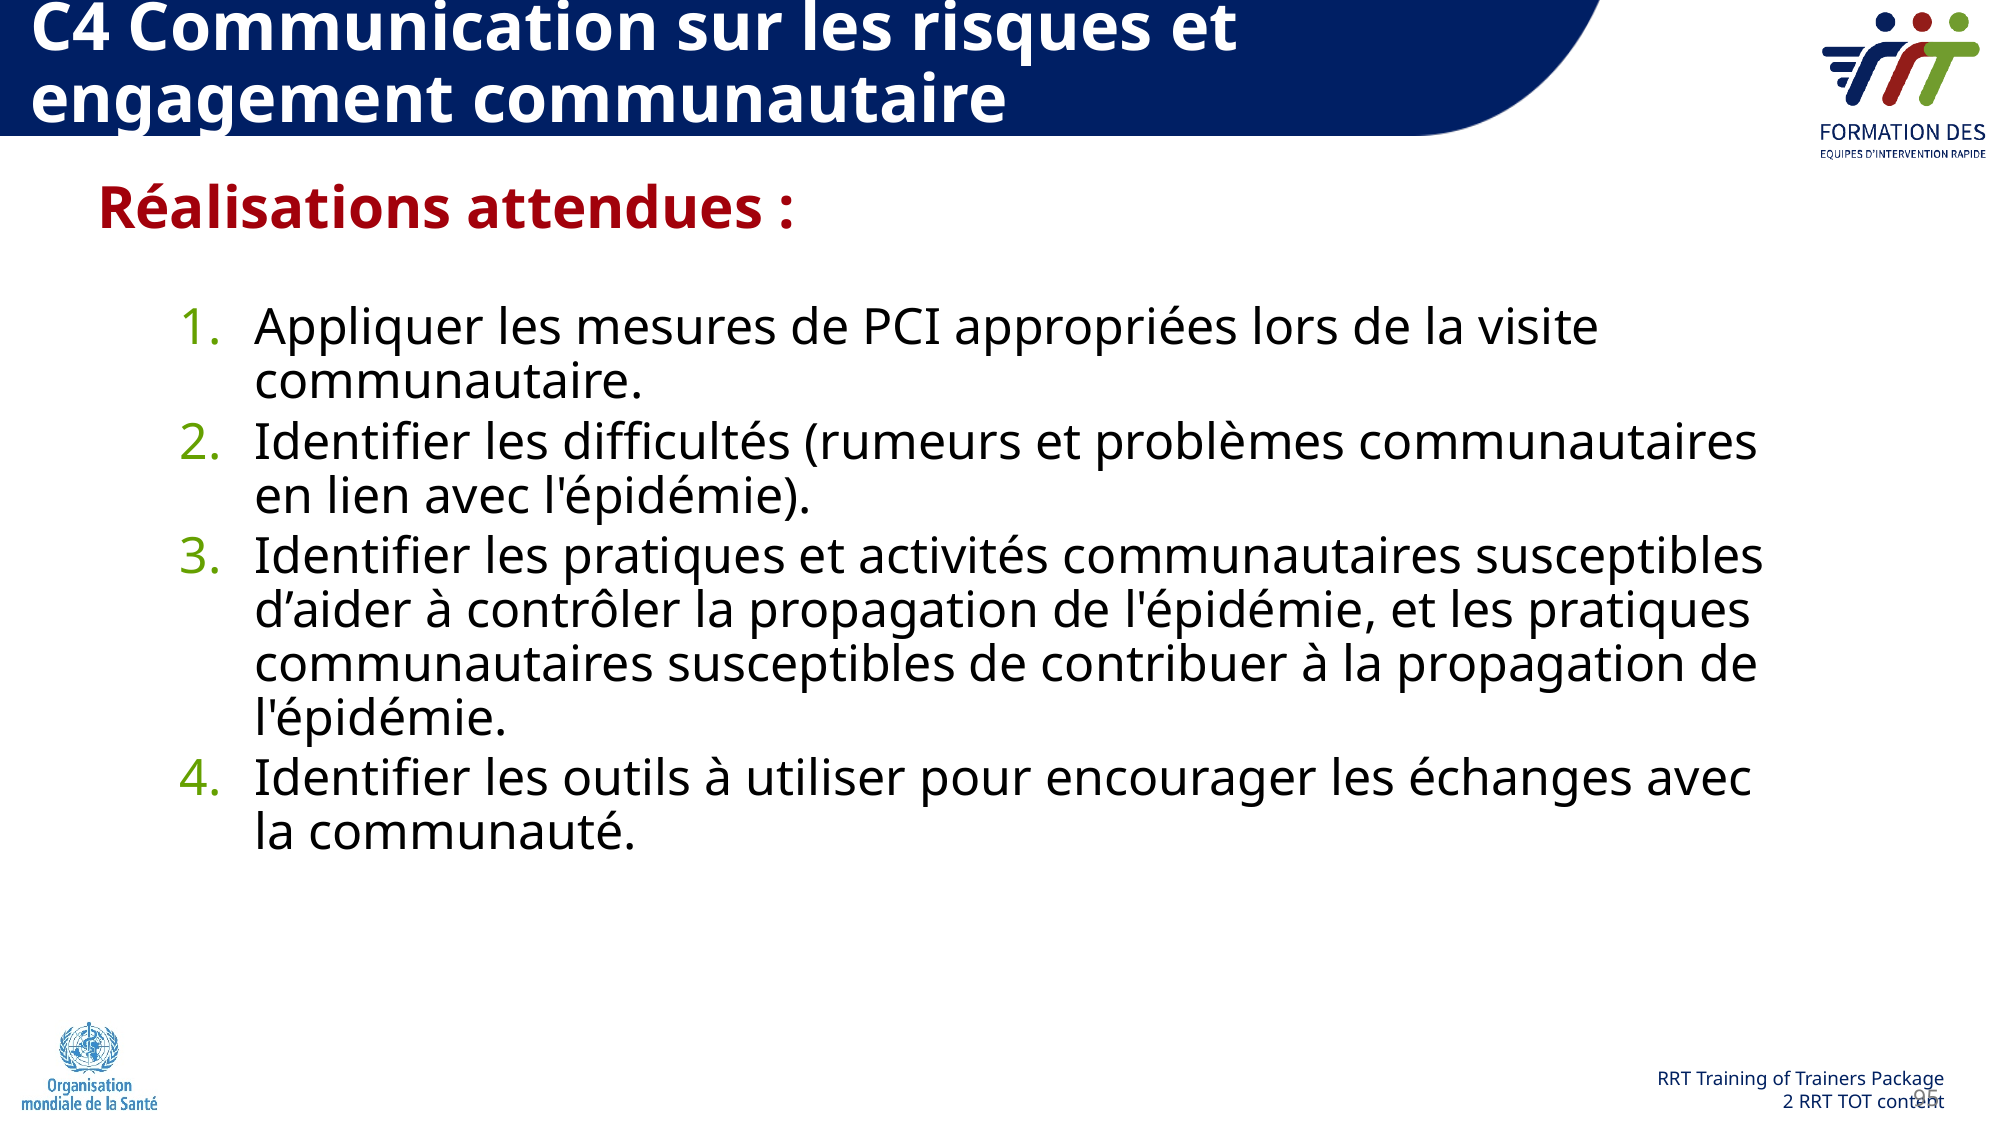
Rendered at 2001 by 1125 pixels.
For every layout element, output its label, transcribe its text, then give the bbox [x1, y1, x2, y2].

text_box Réalisations attendues : [89, 170, 1425, 293]
picture [0, 0, 1623, 136]
list Appliquer les mesures de PCI appropriées lors de la visite communautaire. Identifier les difficultés (rumeurs et problèmes communautaires en lien avec l'épidémie). Identifier les pratiques et activités communautaires susceptibles d’aider à contrôler la propagation de l'épidémie, et les pratiques communautaires susceptibles de contribuer à la propagation de l'épidémie. Identifier les outils à utiliser pour encourager les échanges avec la communauté. [171, 293, 1789, 925]
picture [20, 1020, 158, 1111]
picture [1820, 11, 1986, 160]
title C4 Communication sur les risques et engagement communautaire [21, 11, 1555, 119]
